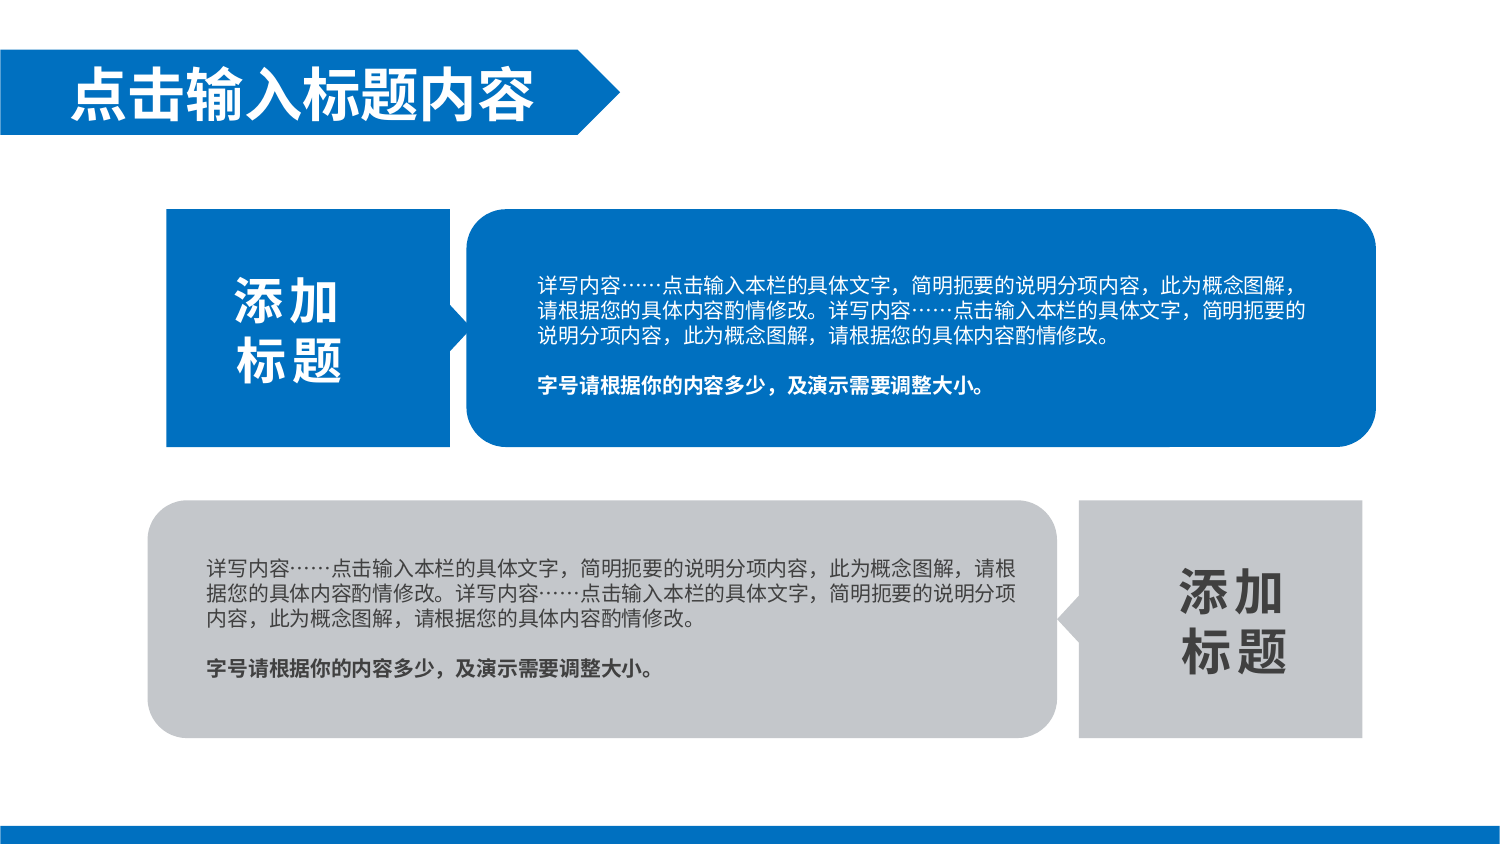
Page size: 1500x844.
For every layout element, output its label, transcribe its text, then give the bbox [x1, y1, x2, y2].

text_box [166, 209, 472, 448]
text_box 详写内容……点击输入本栏的具体文字，简明扼要的说明分项内容，此为概念图解，请根据您的具体内容酌情修改。详写内容……点击输入本栏的具体文字，简明扼要的说明分项内容，此为概念图解，请根据您的具体内容酌情修改。 字号请根据你的内容多少，及演示需要调整大小。 [206, 556, 1022, 682]
text_box [147, 500, 1058, 739]
text_box 详写内容……点击输入本栏的具体文字，简明扼要的说明分项内容，此为概念图解，请根据您的具体内容酌情修改。详写内容……点击输入本栏的具体文字，简明扼要的说明分项内容，此为概念图解，请根据您的具体内容酌情修改。 字号请根据你的内容多少，及演示需要调整大小。 [537, 272, 1318, 398]
text_box 添加标题 [217, 269, 362, 390]
text_box [466, 209, 1376, 448]
text_box [0, 824, 1500, 844]
text_box [0, 47, 623, 137]
text_box 添加标题 [1162, 560, 1307, 681]
text_box [1057, 500, 1363, 739]
text_box 点击输入标题内容 [54, 51, 551, 136]
